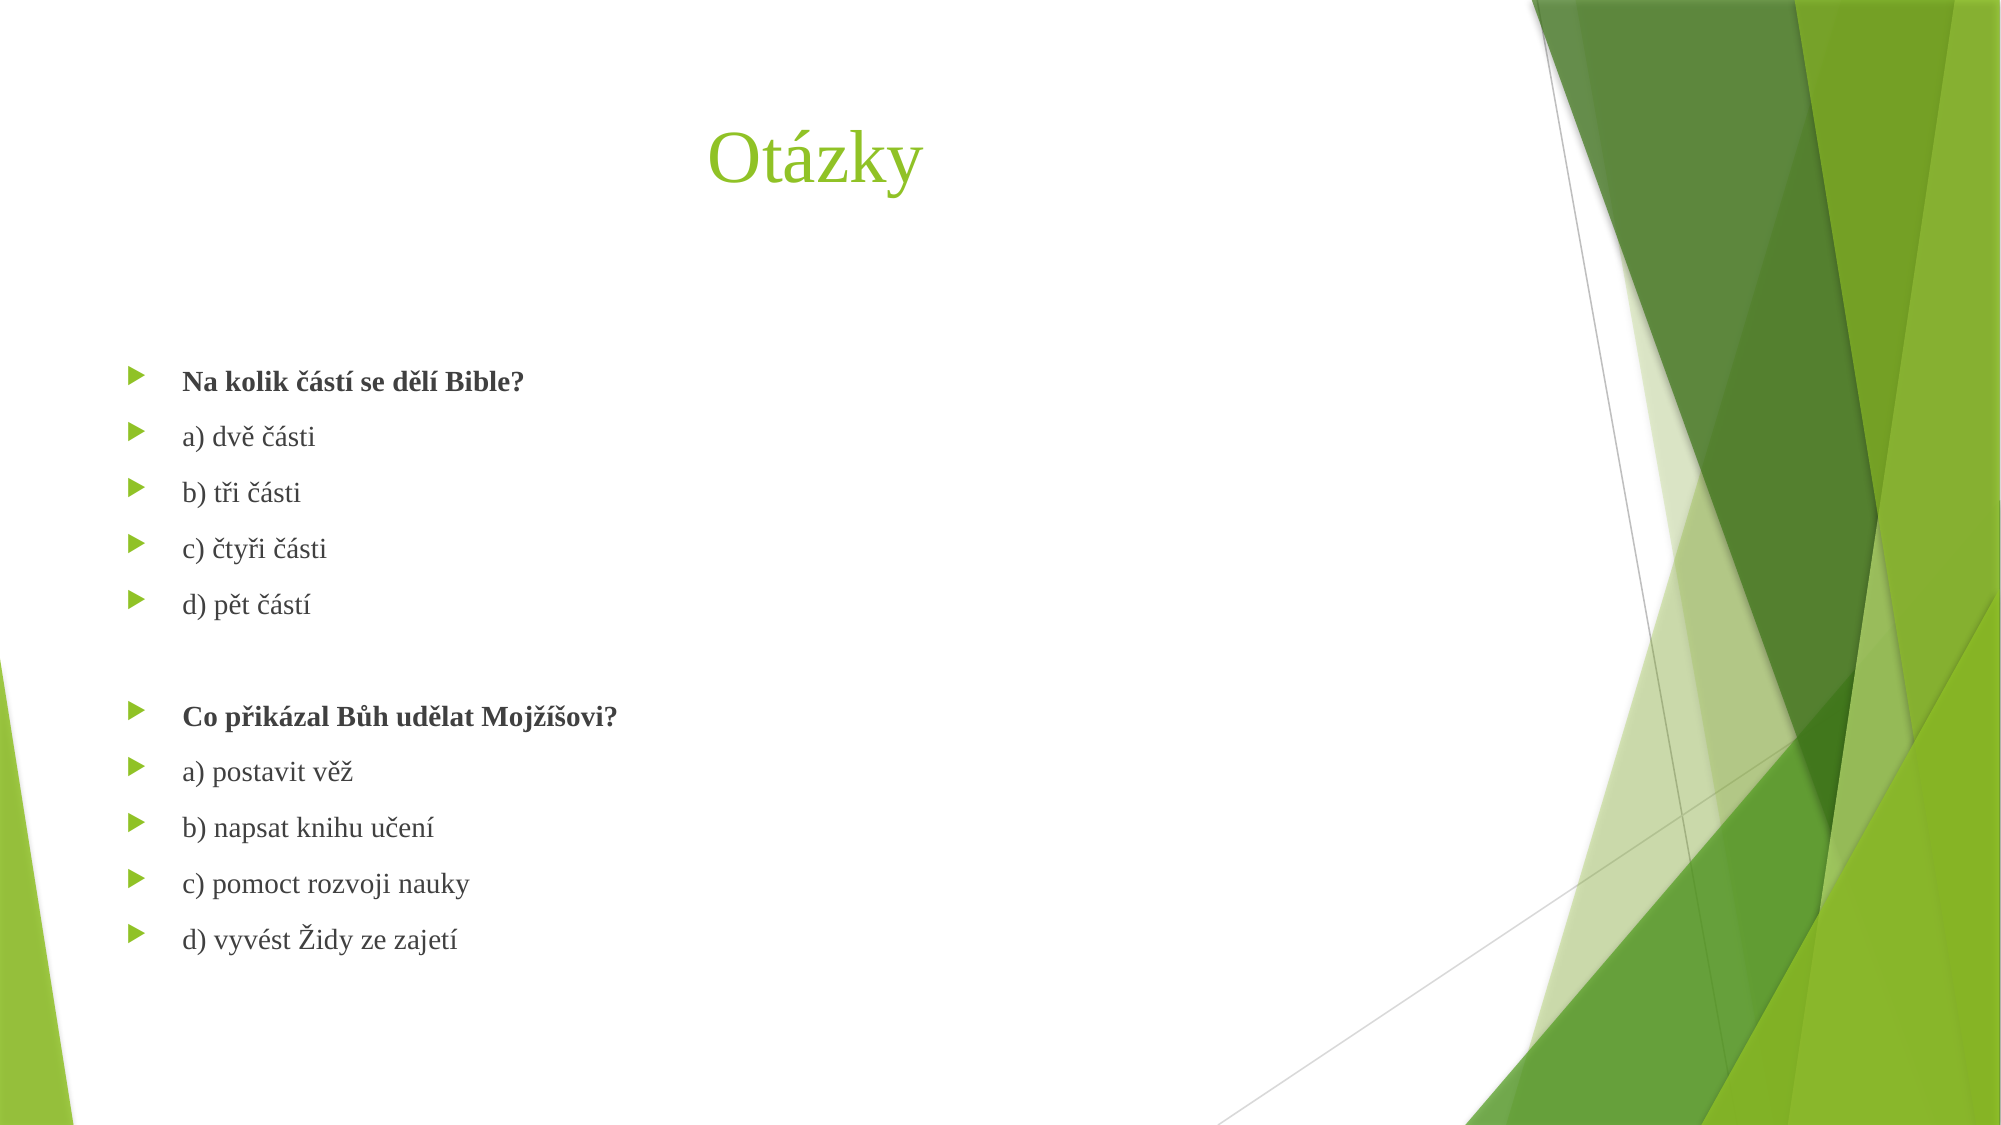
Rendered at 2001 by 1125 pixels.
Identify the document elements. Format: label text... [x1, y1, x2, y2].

title Otázky [111, 99, 1522, 317]
list Na kolik částí se dělí Bible? a) dvě části b) tři části c) čtyři části d) pět částí Co přikázal Bůh udělat Mojžíšovi? a) postavit věž b) napsat knihu učení c) pomoct rozvoji nauky d) vyvést Židy ze zajetí [111, 354, 1522, 992]
